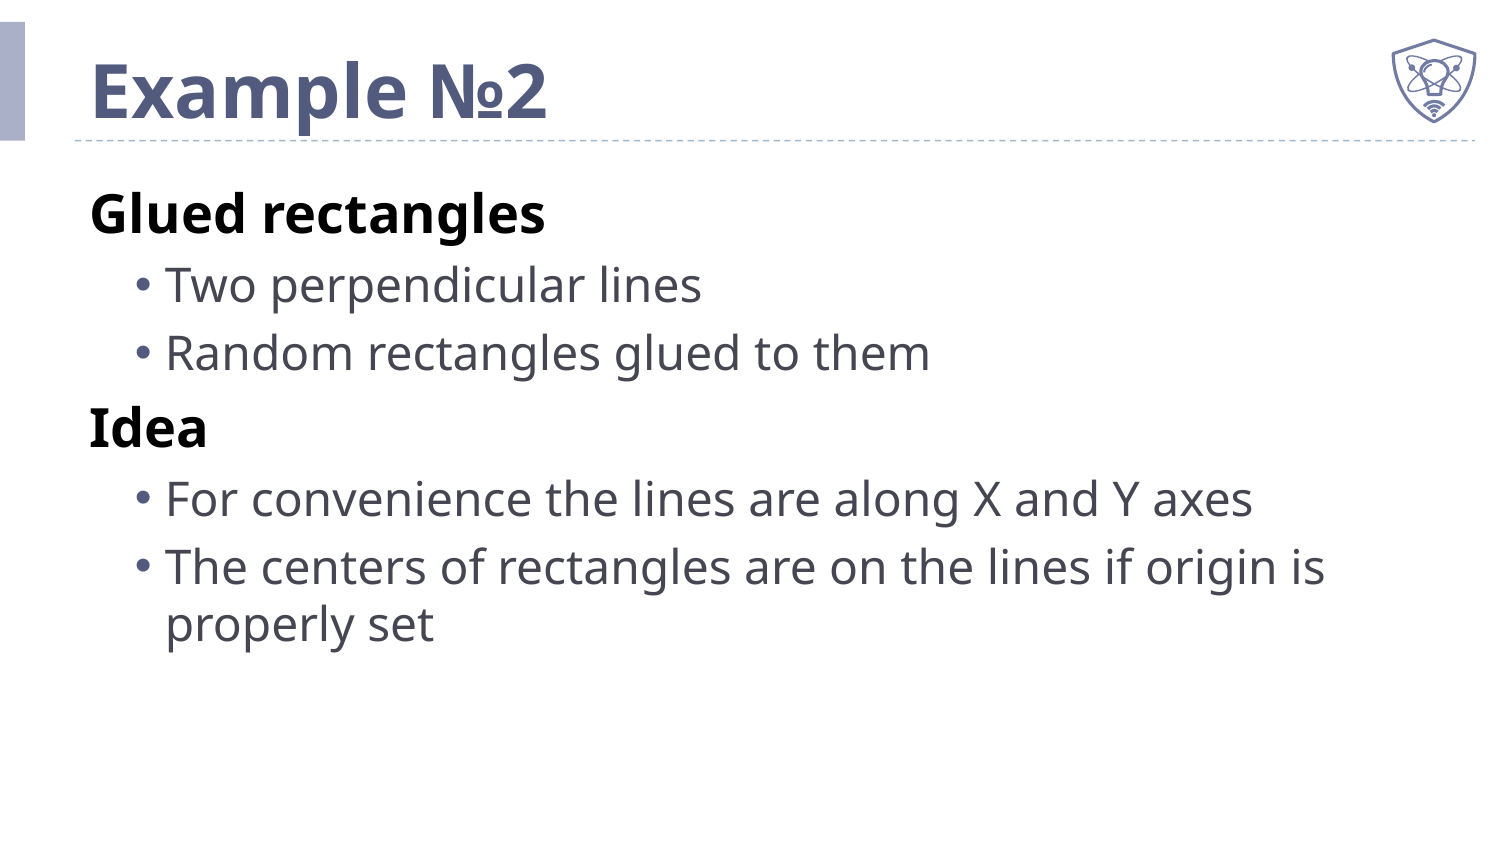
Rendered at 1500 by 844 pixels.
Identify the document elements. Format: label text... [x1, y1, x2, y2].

list Glued rectangles Two perpendicular lines Random rectangles glued to them Idea For convenience the lines are along X and Y axes The centers of rectangles are on the lines if origin is properly set [75, 171, 1475, 835]
title Example №2 [75, 18, 1475, 141]
